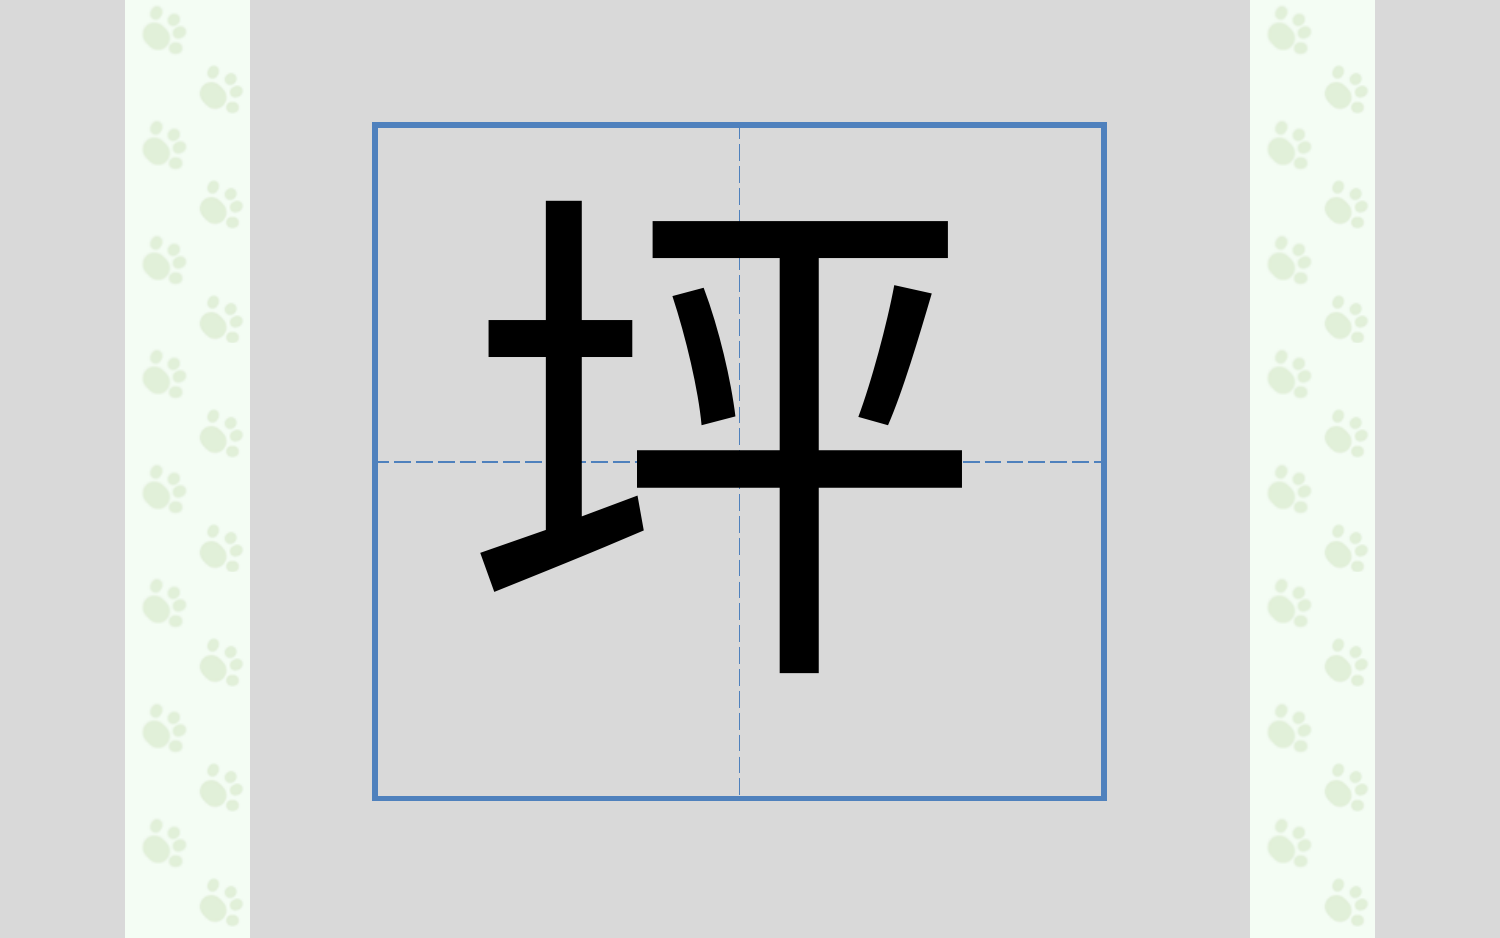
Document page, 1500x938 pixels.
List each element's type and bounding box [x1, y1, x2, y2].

text_box [124, 0, 1376, 938]
